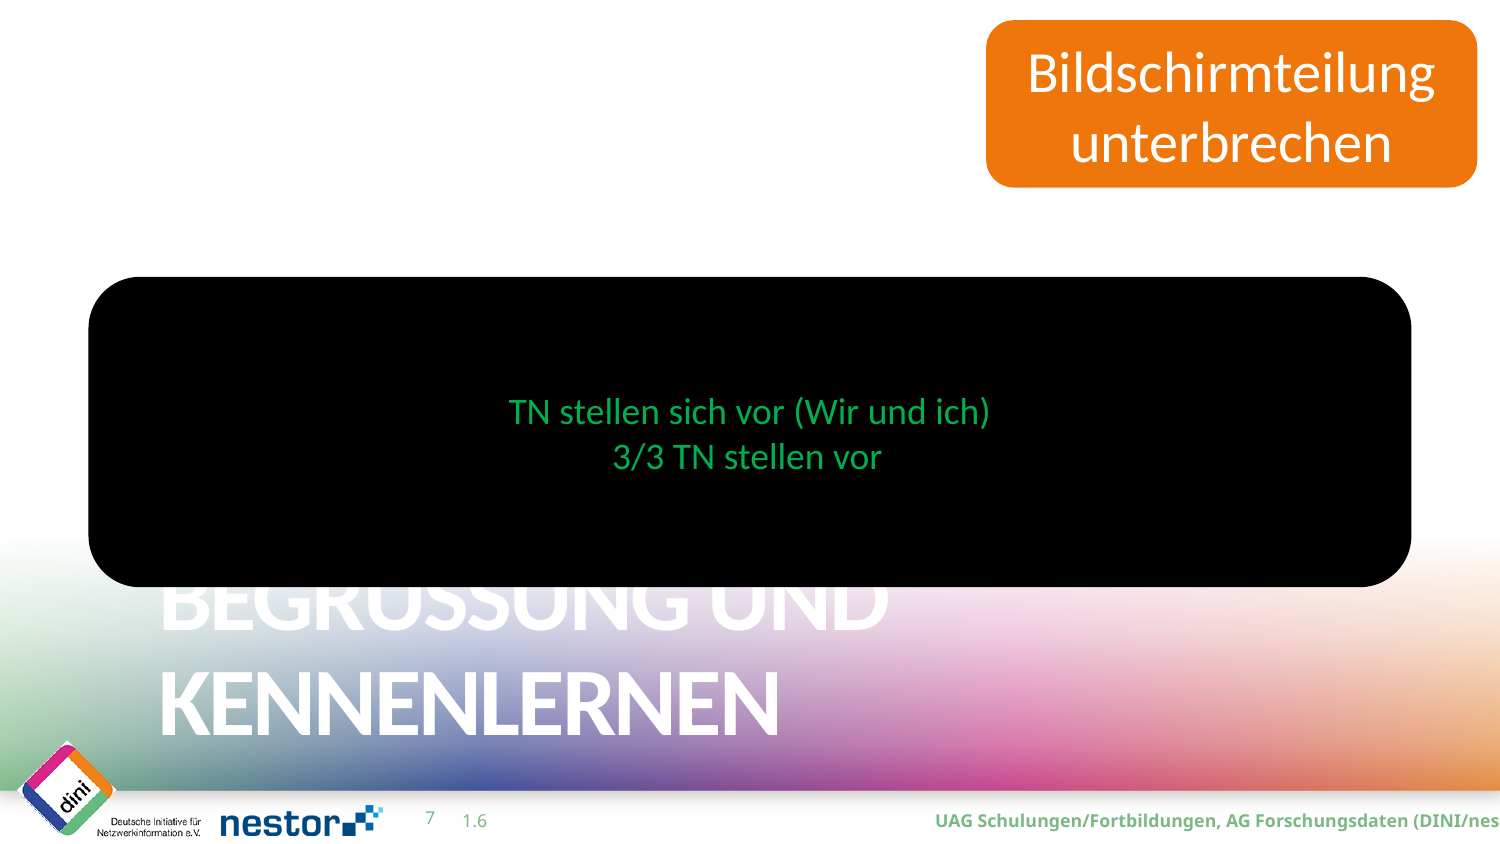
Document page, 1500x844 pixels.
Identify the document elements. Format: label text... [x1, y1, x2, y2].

text_box Bildschirmteilung unterbrechen [986, 20, 1478, 188]
picture [0, 368, 1500, 844]
text_box TN stellen sich vor (Wir und ich) 3/3 TN stellen vor [88, 276, 1412, 588]
slide_number 6 [406, 801, 454, 841]
title Begrüssung und Kennenlernen [149, 604, 1495, 765]
text_box 1.6 [433, 801, 502, 838]
